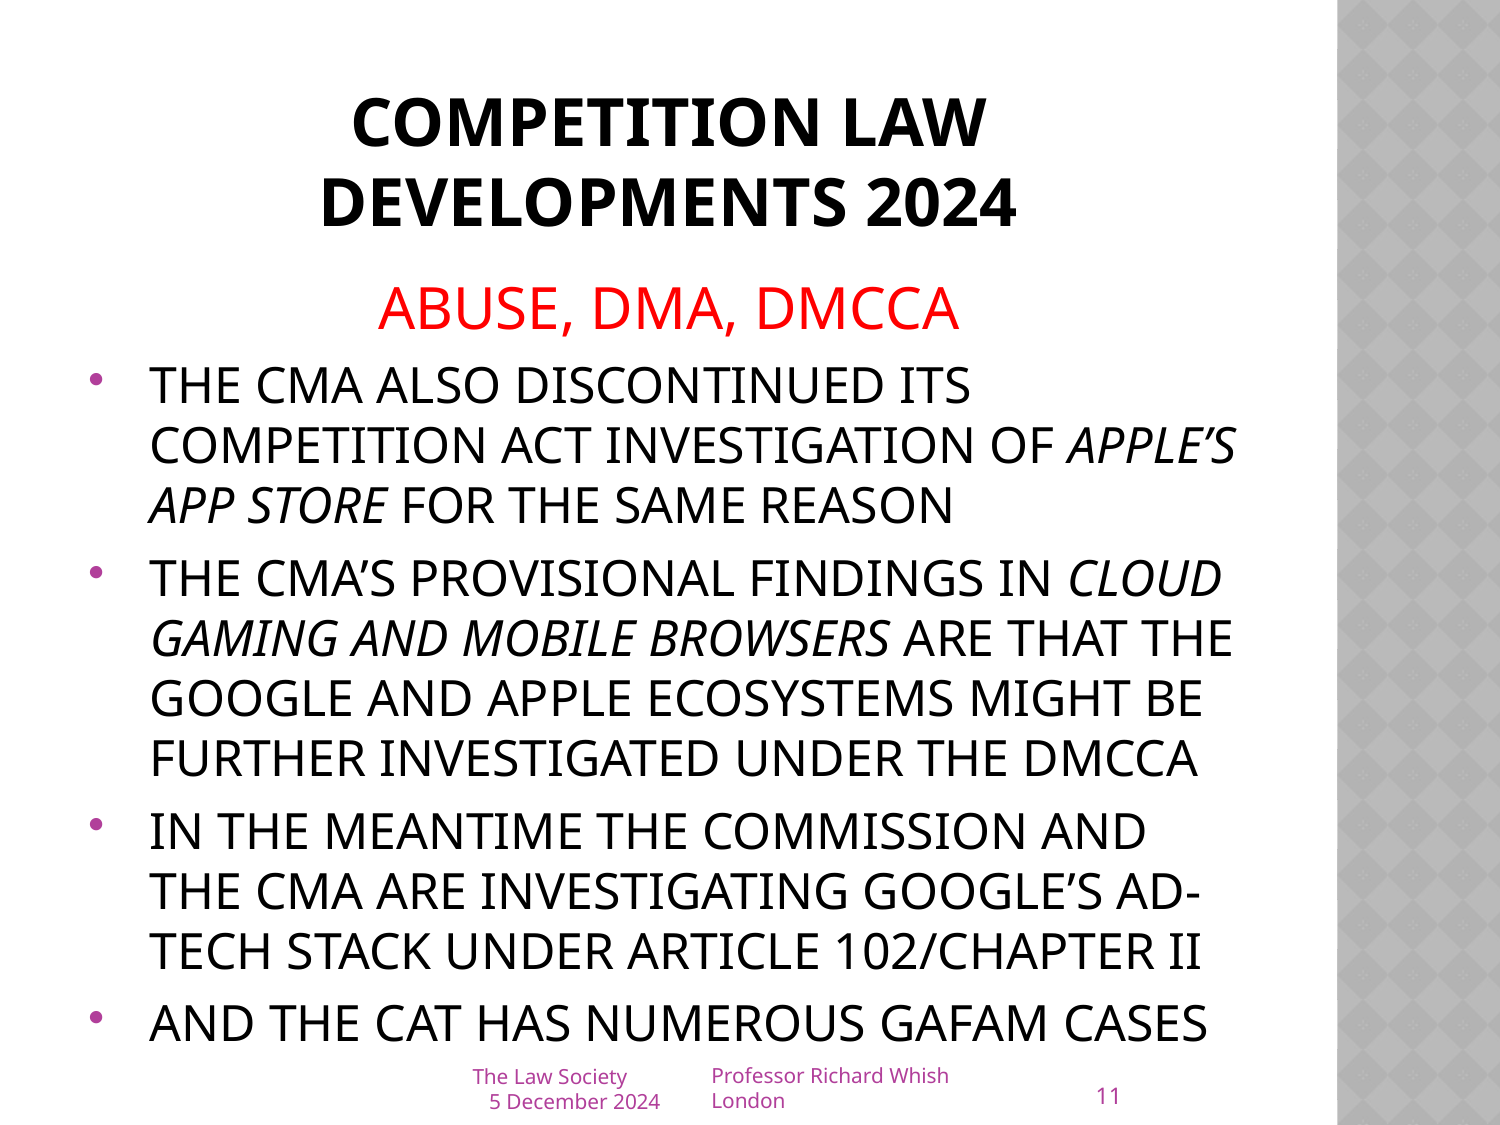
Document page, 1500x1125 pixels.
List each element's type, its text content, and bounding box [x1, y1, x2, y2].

slide_number 11 [1025, 1075, 1123, 1113]
list ABUSE, DMA, DMCCA THE CMA ALSO DISCONTINUED ITS COMPETITION ACT INVESTIGATION OF APPLE’S APP STORE FOR THE SAME REASON THE CMA’S PROVISIONAL FINDINGS IN CLOUD GAMING AND MOBILE BROWSERS ARE THAT THE GOOGLE AND APPLE ECOSYSTEMS MIGHT BE FURTHER INVESTIGATED UNDER THE DMCCA IN THE MEANTIME THE COMMISSION AND THE CMA ARE INVESTIGATING GOOGLE’S AD-TECH STACK UNDER ARTICLE 102/CHAPTER II AND THE CAT HAS NUMEROUS GAFAM CASES [75, 264, 1263, 1060]
footer The Law Society 5 December 2024 [75, 1075, 675, 1114]
title Competition law developments 2024 [75, 52, 1263, 241]
slide_number Professor Richard Whish London [696, 1075, 1025, 1114]
